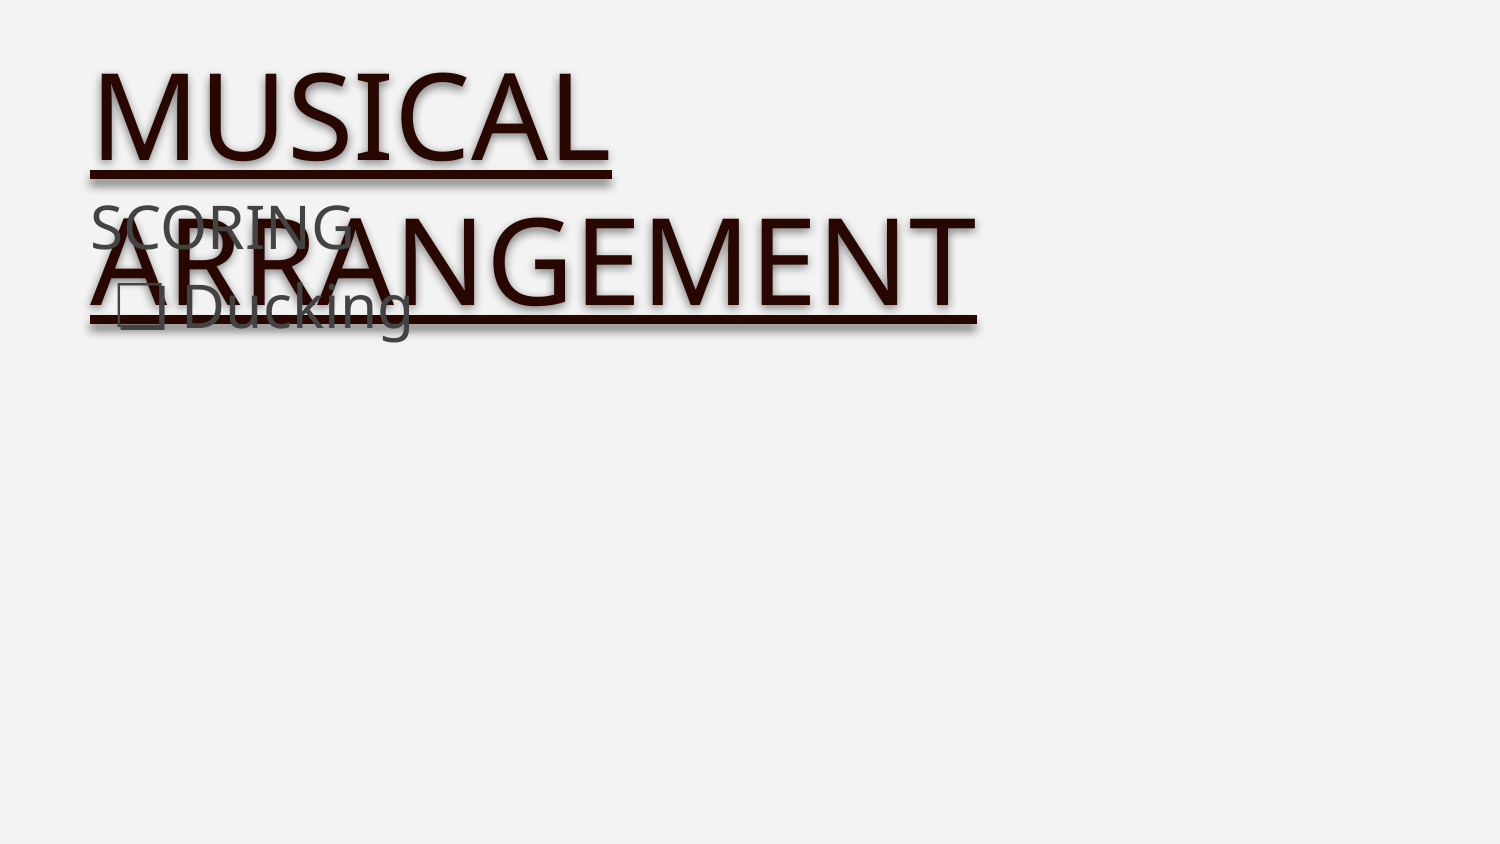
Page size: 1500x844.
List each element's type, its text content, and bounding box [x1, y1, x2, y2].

text_box SCORING [75, 174, 1425, 247]
text_box Ducking [91, 253, 1425, 844]
text_box MUSICAL ARRANGEMENT [75, 24, 1425, 174]
